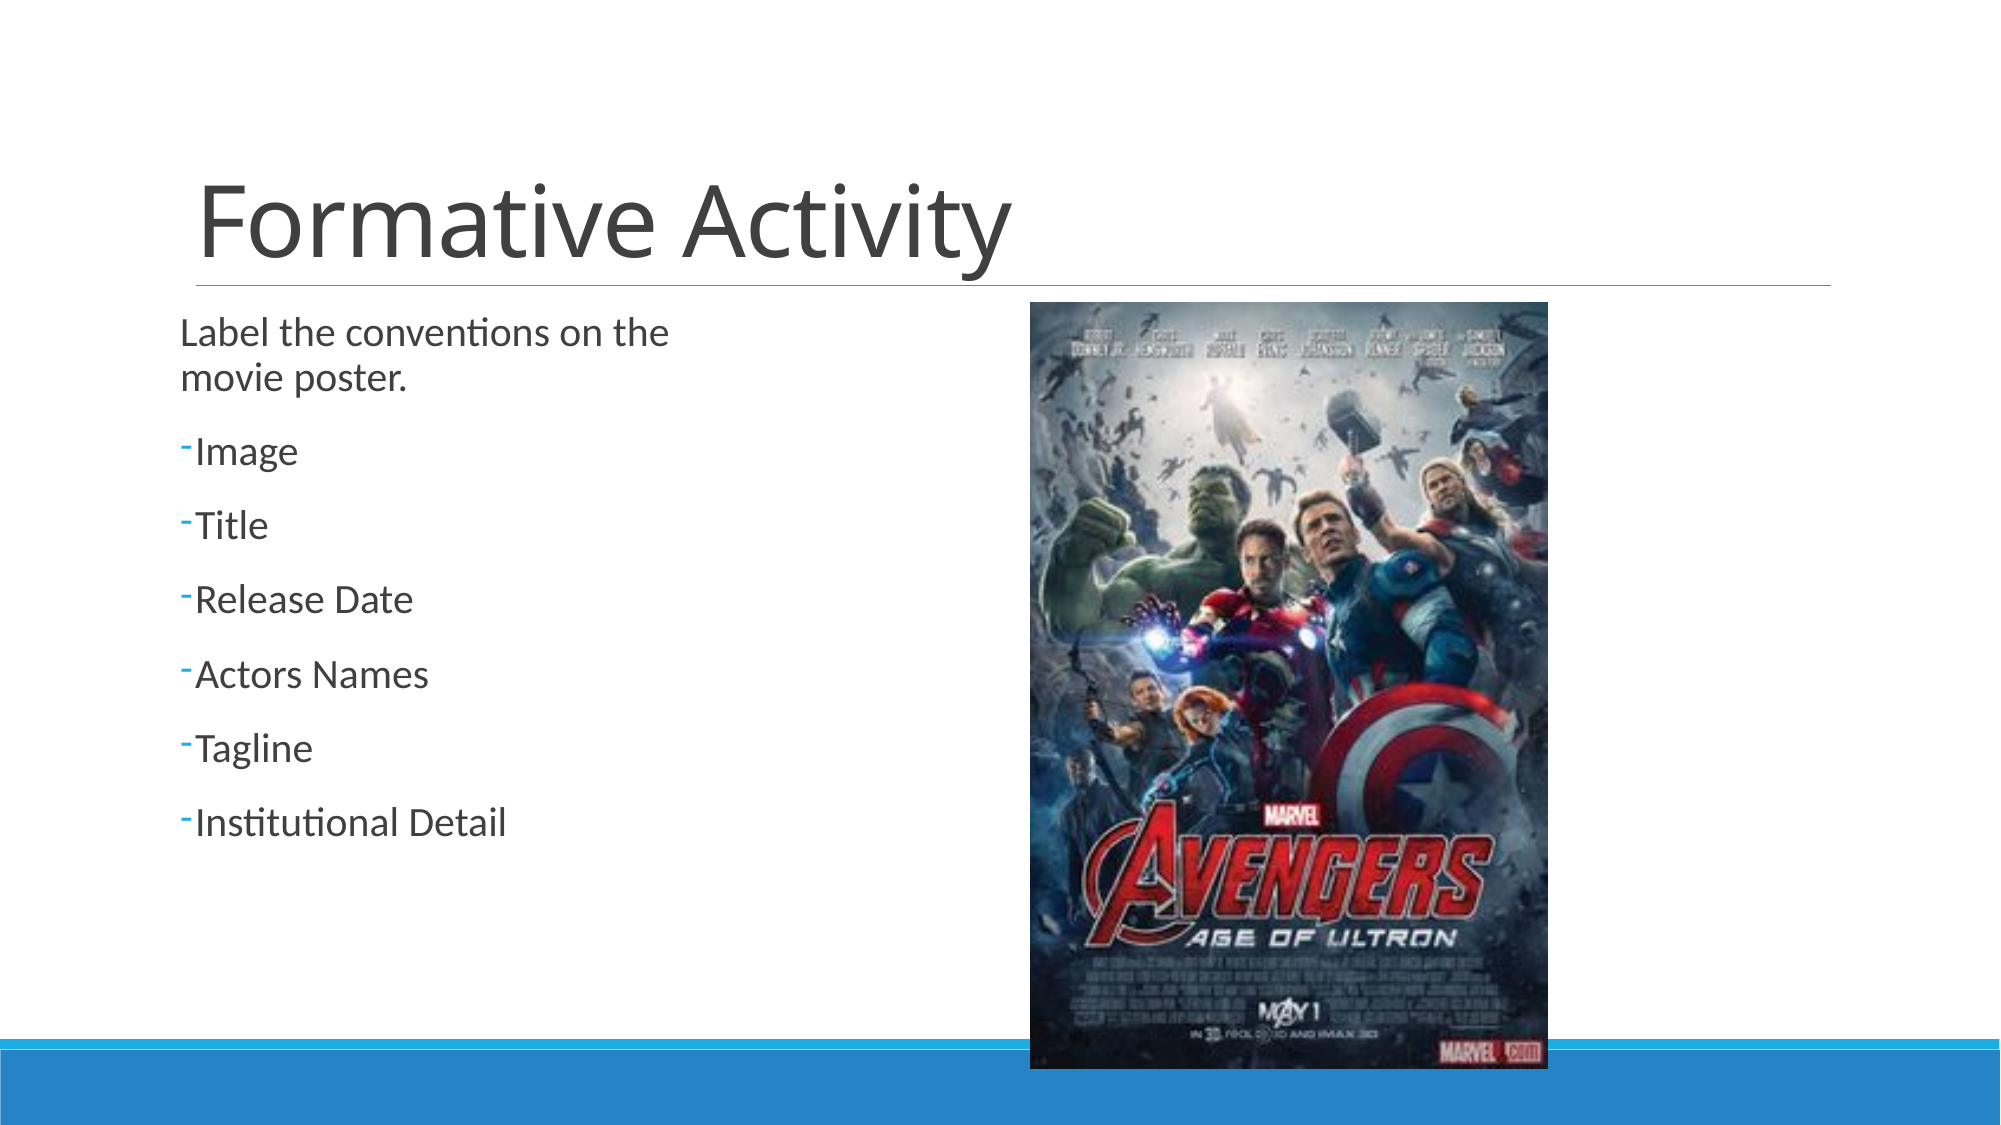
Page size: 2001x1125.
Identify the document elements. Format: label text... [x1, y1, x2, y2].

list Label the conventions on the movie poster. Image Title Release Date Actors Names Tagline Institutional Detail [180, 302, 784, 963]
title Formative Activity [180, 47, 1830, 285]
picture [1030, 302, 1548, 1070]
